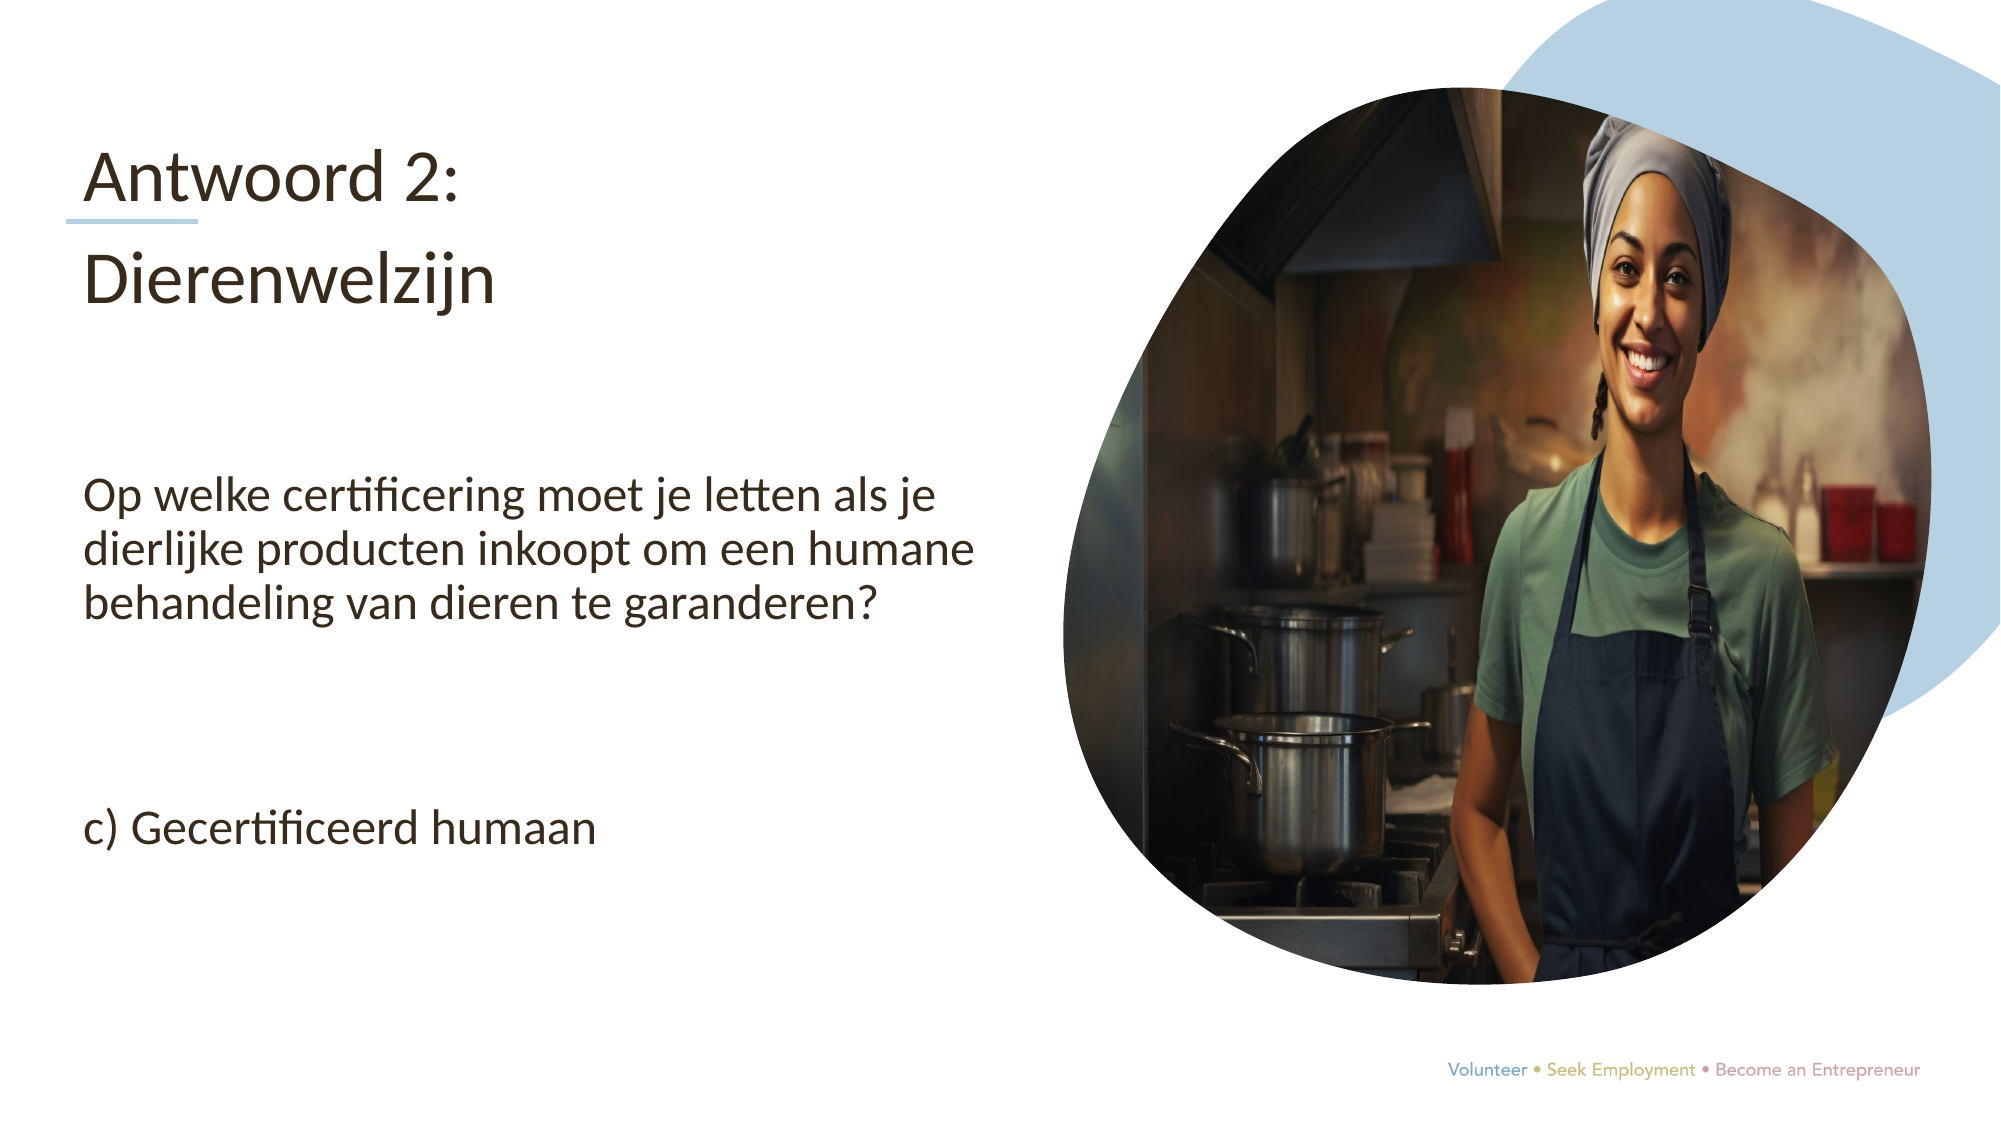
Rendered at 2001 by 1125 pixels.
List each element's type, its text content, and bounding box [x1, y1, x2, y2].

picture [1418, 1046, 1971, 1103]
text_box Antwoord 2: Dierenwelzijn [68, 129, 903, 356]
text_box Op welke certificering moet je letten als je dierlijke producten inkoopt om een humane behandeling van dieren te garanderen? c) Gecertificeerd humaan [68, 461, 1035, 1043]
picture [1063, 87, 1932, 985]
